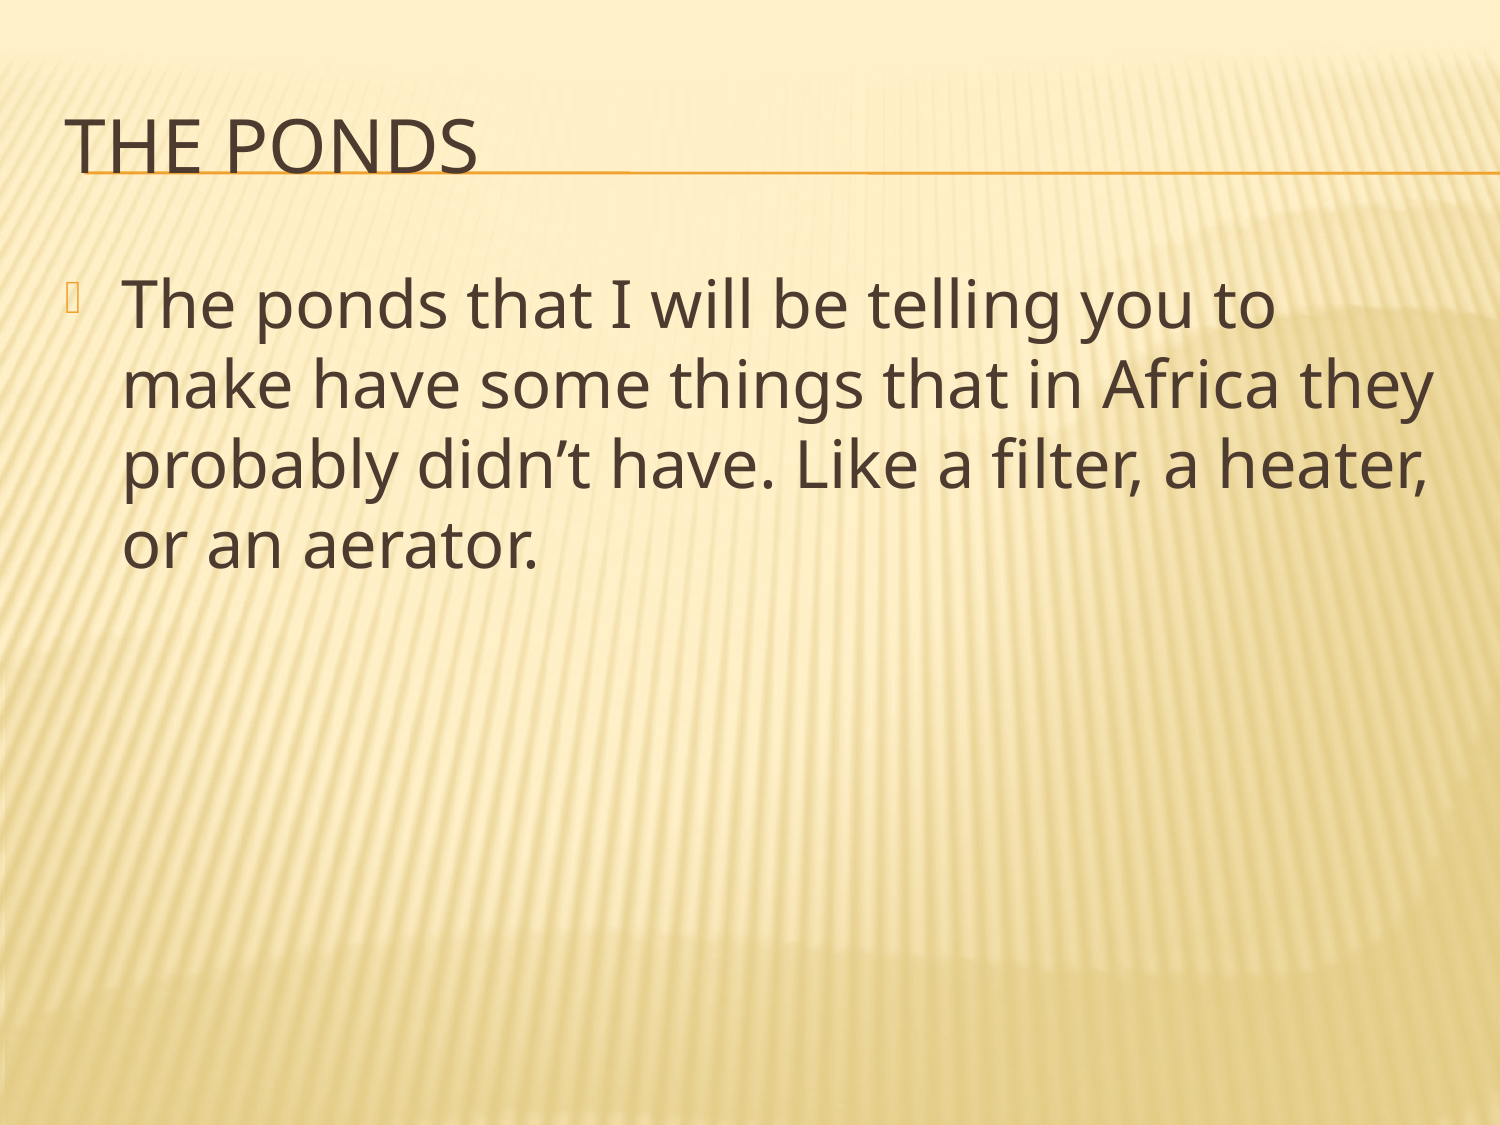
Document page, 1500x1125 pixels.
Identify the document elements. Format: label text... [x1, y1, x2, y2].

title The ponds [50, 75, 1475, 213]
list The ponds that I will be telling you to make have some things that in Africa they probably didn’t have. Like a filter, a heater, or an aerator. [50, 254, 1475, 998]
